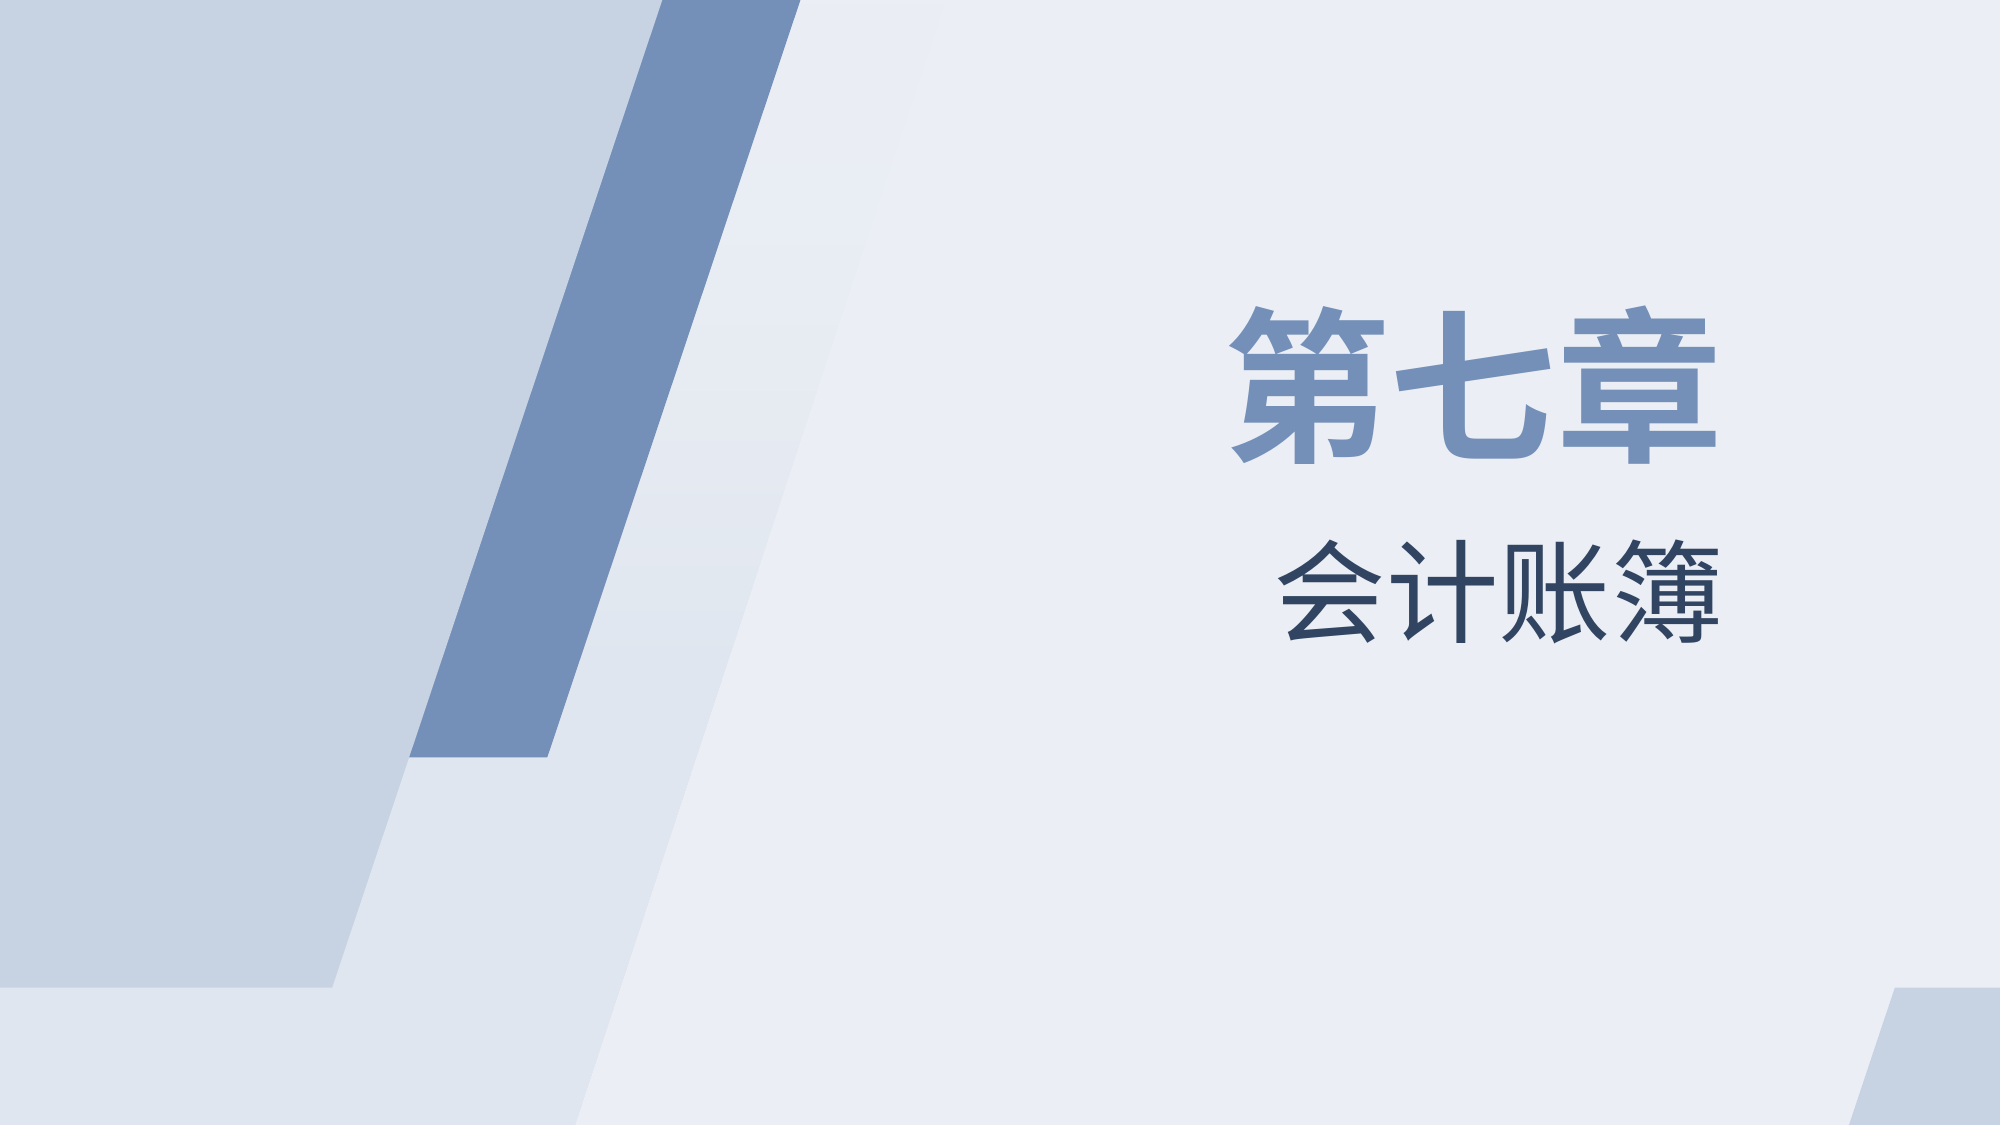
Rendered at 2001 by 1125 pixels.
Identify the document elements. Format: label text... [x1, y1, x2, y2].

title 会计账簿 [881, 522, 1724, 854]
list 第七章 [880, 212, 1724, 483]
